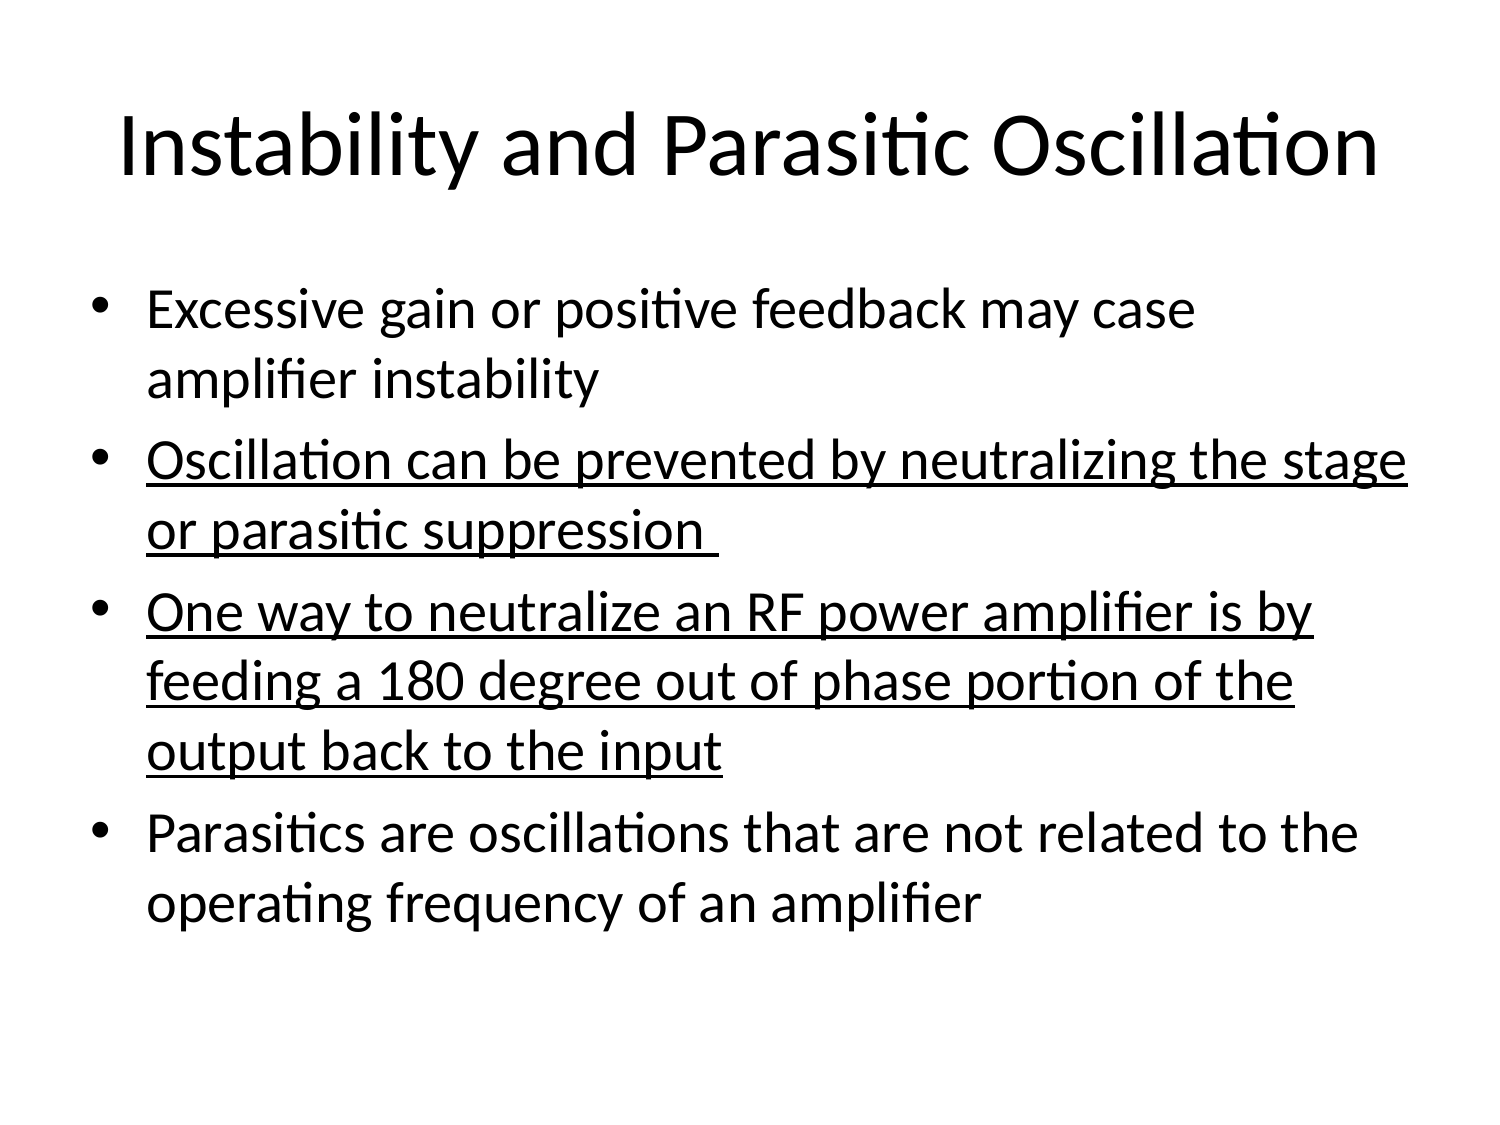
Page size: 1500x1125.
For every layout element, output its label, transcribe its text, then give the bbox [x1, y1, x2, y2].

title Instability and Parasitic Oscillation [75, 45, 1425, 233]
list Excessive gain or positive feedback may case amplifier instability Oscillation can be prevented by neutralizing the stage or parasitic suppression One way to neutralize an RF power amplifier is by feeding a 180 degree out of phase portion of the output back to the input Parasitics are oscillations that are not related to the operating frequency of an amplifier [75, 262, 1425, 1005]
